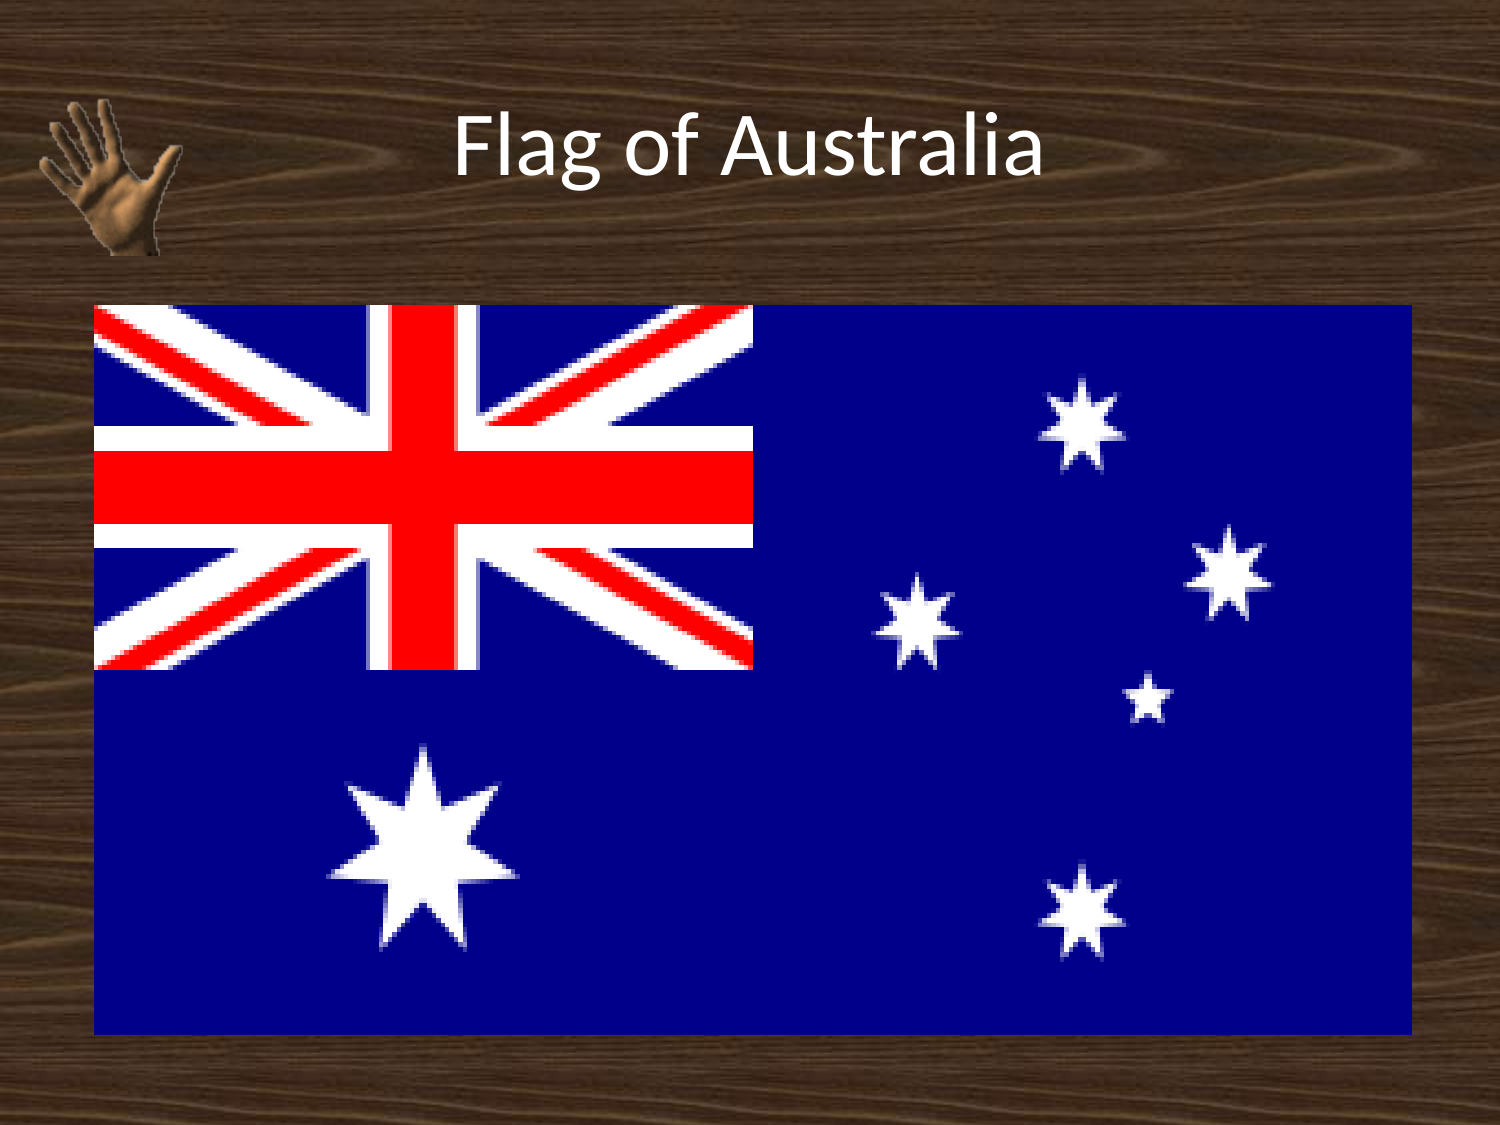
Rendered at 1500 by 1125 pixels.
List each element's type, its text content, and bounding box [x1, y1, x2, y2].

title Flag of Australia [75, 45, 1425, 233]
picture [0, 0, 1500, 1125]
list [93, 305, 1412, 1036]
